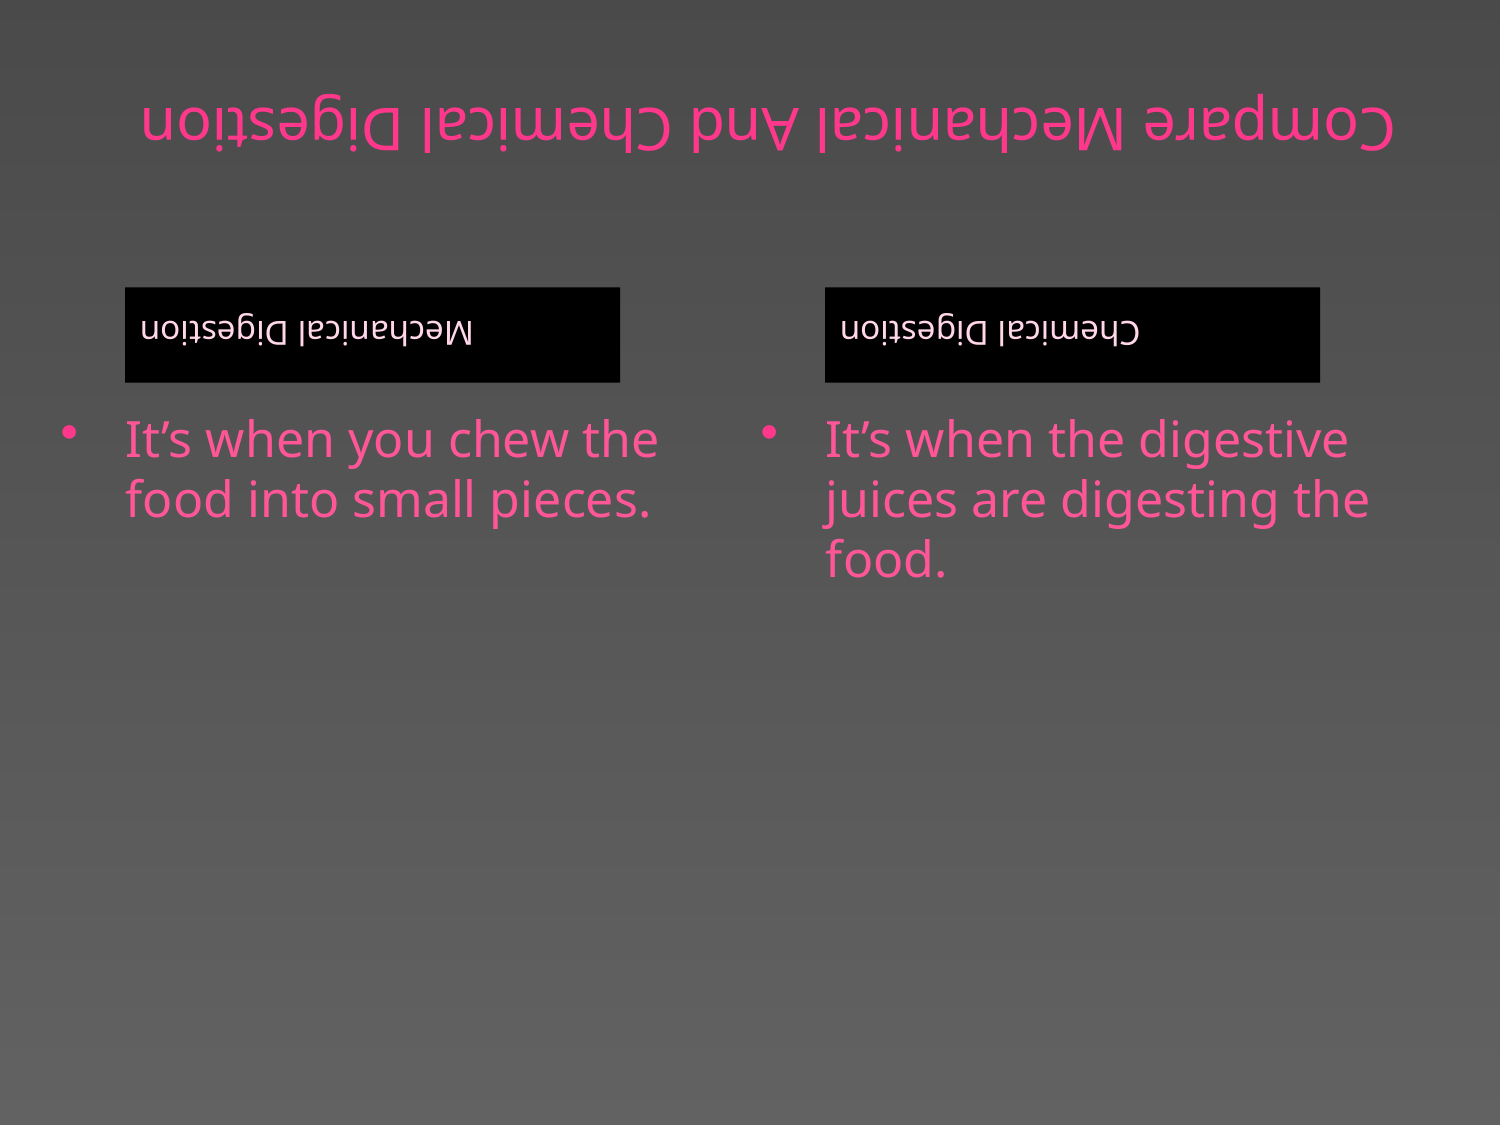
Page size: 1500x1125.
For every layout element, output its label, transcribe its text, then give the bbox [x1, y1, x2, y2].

list It’s when the digestive juices are digesting the food. [737, 399, 1457, 1113]
list It’s when you chew the food into small pieces. [37, 399, 700, 1100]
title Compare Mechanical And Chemical Digestion [125, 37, 1438, 175]
list Chemical Digestion [824, 286, 1321, 384]
list Mechanical Digestion [124, 286, 621, 384]
